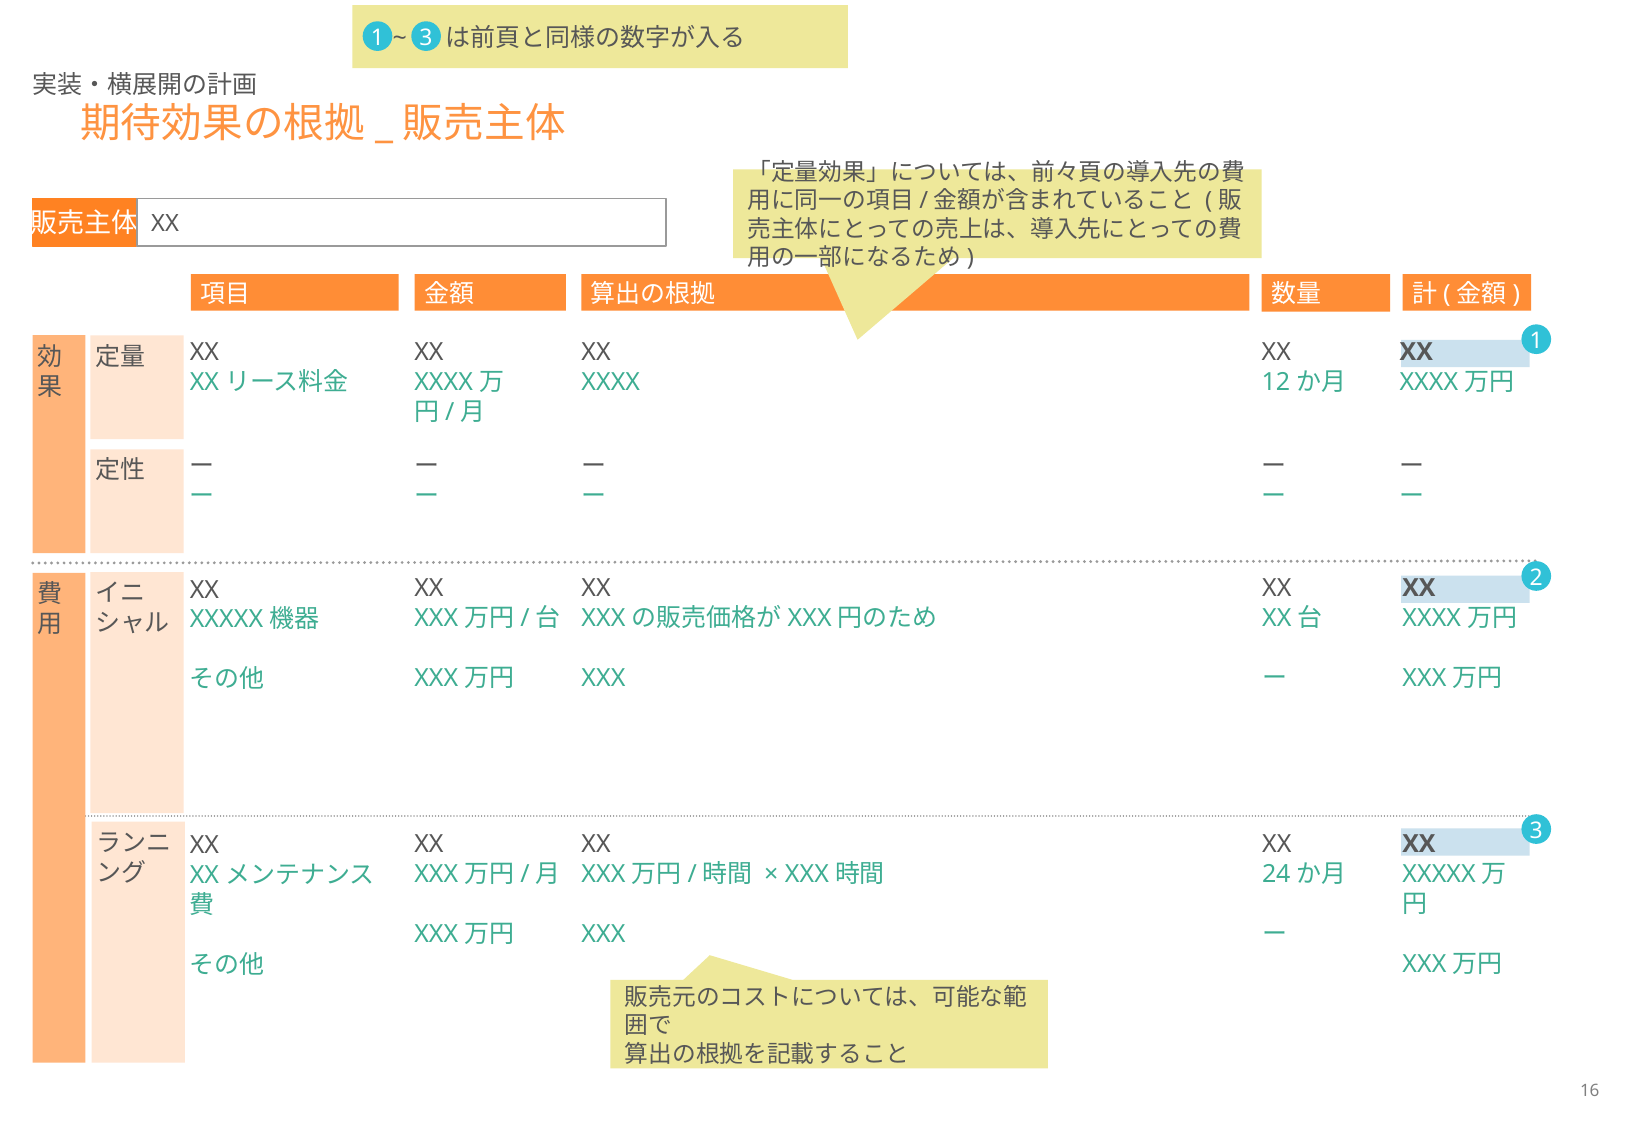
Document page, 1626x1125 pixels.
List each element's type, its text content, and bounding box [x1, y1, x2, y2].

text_box ランニング [91, 821, 186, 1064]
text_box ー ー [413, 448, 567, 554]
text_box 金額 [414, 274, 566, 311]
text_box ~ は前頁と同様の数字が入る [351, 4, 849, 69]
text_box 3 [1521, 815, 1552, 844]
text_box ー ー [1399, 448, 1529, 554]
text_box ー ー [580, 448, 1250, 554]
text_box XX XXメンテナンス費 その他 [189, 828, 399, 1054]
text_box 計(金額) [1402, 274, 1532, 311]
text_box 2 [1521, 562, 1552, 591]
text_box XX XXXX万円 [1399, 334, 1529, 440]
text_box 1 [1521, 324, 1552, 355]
title 期待効果の根拠_販売主体 [32, 102, 1542, 191]
text_box XX XX台 ー [1261, 571, 1392, 797]
text_box XX [136, 197, 667, 247]
text_box XX XXX万円/月 XXX万円 [413, 826, 567, 1053]
text_box XX 12か月 [1261, 334, 1391, 440]
text_box 1 [362, 21, 393, 51]
text_box 費用 [32, 572, 86, 1064]
text_box XX XXリース料金 [189, 334, 399, 440]
text_box 効果 [32, 334, 86, 554]
text_box 算出の根拠 [581, 274, 843, 311]
text_box XX XXXX万円/月 [413, 334, 567, 440]
text_box イニシャル [89, 571, 184, 814]
text_box XX XXXXX万円 XXX万円 [1401, 826, 1532, 1053]
text_box 算出の根拠 [894, 274, 1250, 311]
text_box ー ー [189, 448, 399, 554]
text_box 実装・横展開の計画 [32, 70, 1509, 96]
text_box 販売主体 [32, 197, 136, 247]
text_box XX XXXX [580, 334, 1250, 440]
text_box 「定量効果」については、前々頁の導入先の費用に同一の項目/金額が含まれていること (販売主体にとっての売上は、導入先にとっての費用の一部になるため) [732, 168, 1263, 341]
text_box 定量 [89, 334, 184, 440]
text_box XX XXXX万円 XXX万円 [1401, 571, 1532, 797]
text_box XX 24か月 ー [1261, 826, 1392, 1053]
text_box XX XXX万円/時間 × XXX時間 XXX [580, 826, 1250, 1053]
text_box 定性 [89, 448, 184, 554]
text_box XX XXXXX機器 その他 [189, 572, 399, 798]
text_box ー ー [1261, 448, 1391, 554]
text_box 3 [411, 21, 441, 51]
text_box 項目 [190, 274, 399, 311]
text_box XX XXXの販売価格がXXX円のため XXX [580, 571, 1250, 797]
text_box XX XXX万円/台 XXX万円 [413, 571, 567, 797]
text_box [32, 560, 1542, 564]
text_box 販売元のコストについては、可能な範囲で 算出の根拠を記載すること [609, 954, 1049, 1070]
text_box 数量 [1261, 274, 1391, 312]
